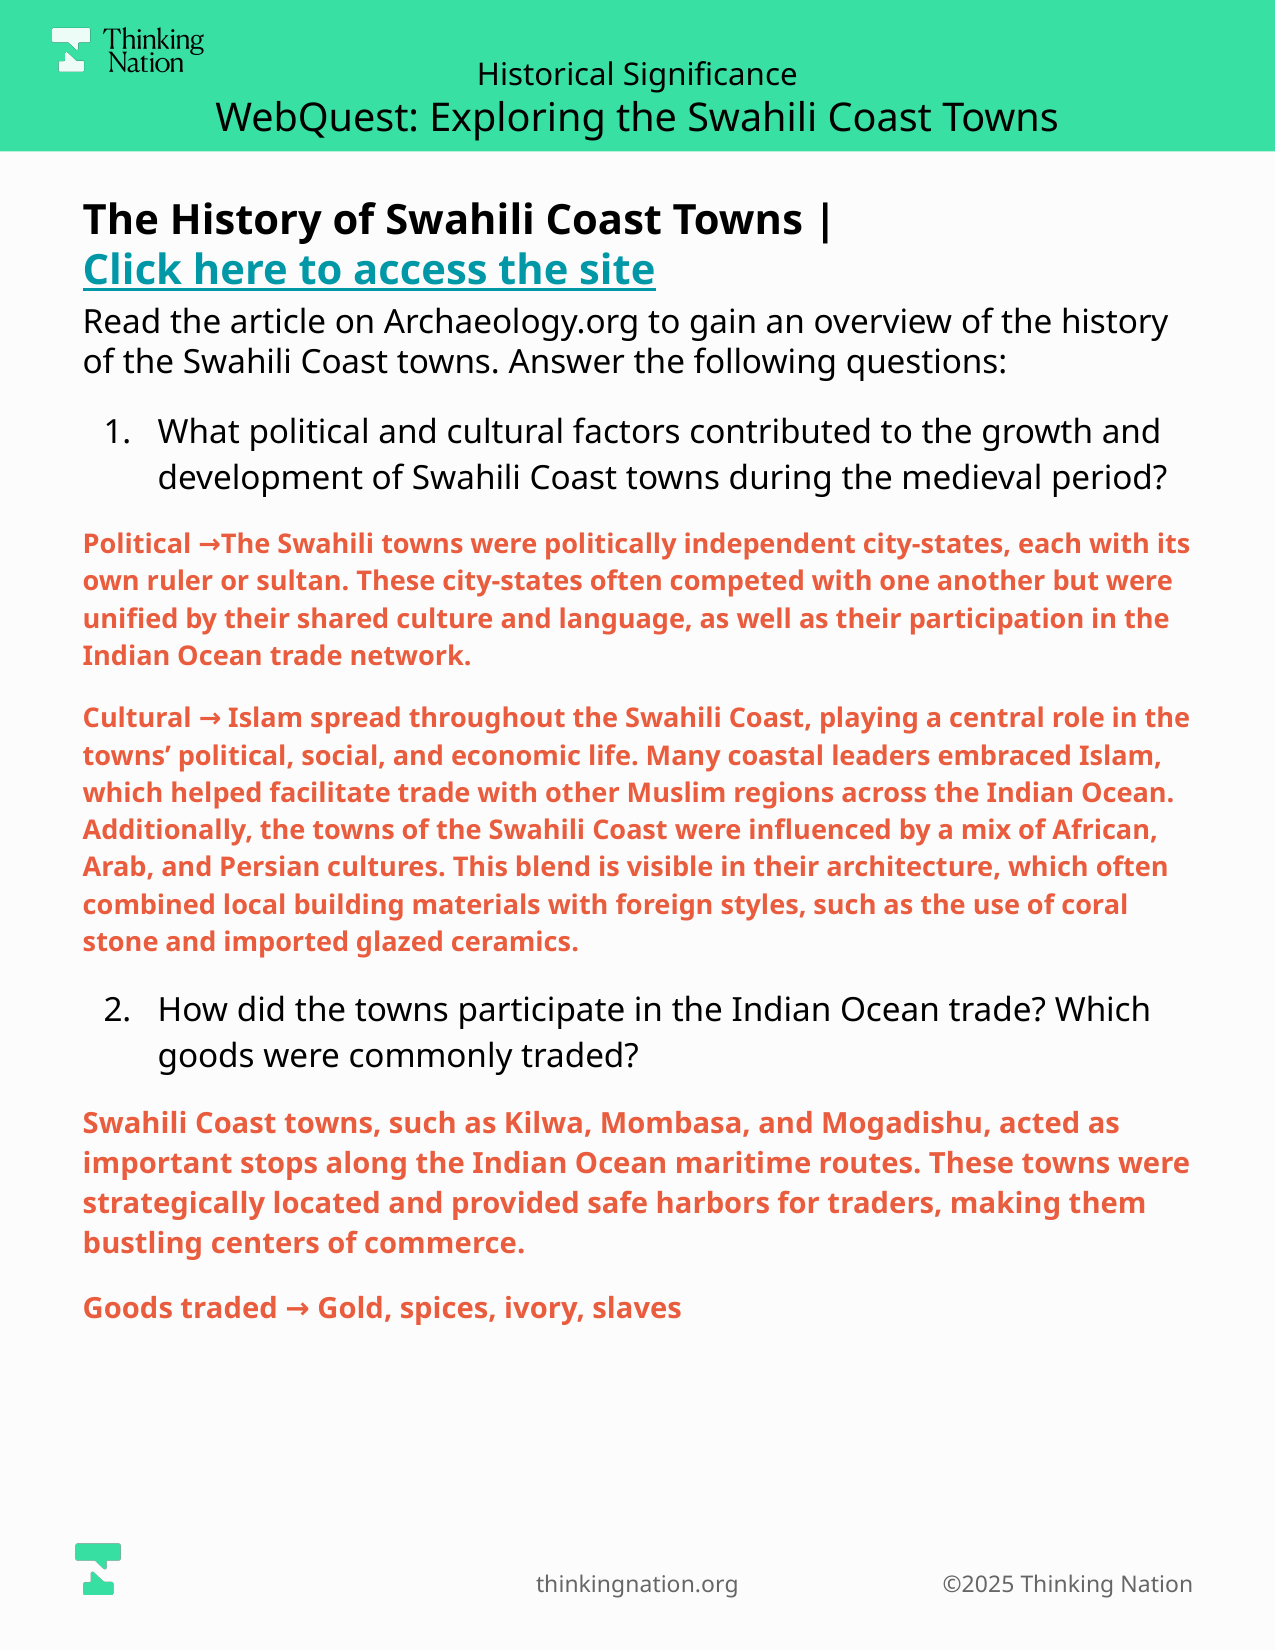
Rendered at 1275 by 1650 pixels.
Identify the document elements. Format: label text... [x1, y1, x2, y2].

picture [35, 13, 210, 87]
text_box Historical Significance WebQuest: Exploring the Swahili Coast Towns [0, 0, 1275, 152]
text_box thinkingnation.org [486, 1553, 789, 1605]
text_box ©2025 Thinking Nation [907, 1553, 1210, 1605]
text_box The History of Swahili Coast Towns | Click here to access the site Read the article on Archaeology.org to gain an overview of the history of the Swahili Coast towns. Answer the following questions: What political and cultural factors contributed to the growth and development of Swahili Coast towns during the medieval period? Political →The Swahili towns were politically independent city-states, each with its own ruler or sultan. These city-states often competed with one another but were unified by their shared culture and language, as well as their participation in the Indian Ocean trade network. Cultural → Islam spread throughout the Swahili Coast, playing a central role in the towns’ political, social, and economic life. Many coastal leaders embraced Islam, which helped facilitate trade with other Muslim regions across the Indian Ocean. Additionally, the towns of the Swahili Coast were influenced by a mix of African, Arab, and Persian cultures. This blend is visible in their architecture, which often combined local building materials with foreign styles, such as the use of coral stone and imported glazed ceramics. How did the towns participate in the Indian Ocean trade? Which goods were commonly traded? Swahili Coast towns, such as Kilwa, Mombasa, and Mogadishu, acted as important stops along the Indian Ocean maritime routes. These towns were strategically located and provided safe harbors for traders, making them bustling centers of commerce. Goods traded → Gold, spices, ivory, slaves [67, 177, 1208, 1407]
picture [62, 1533, 134, 1605]
